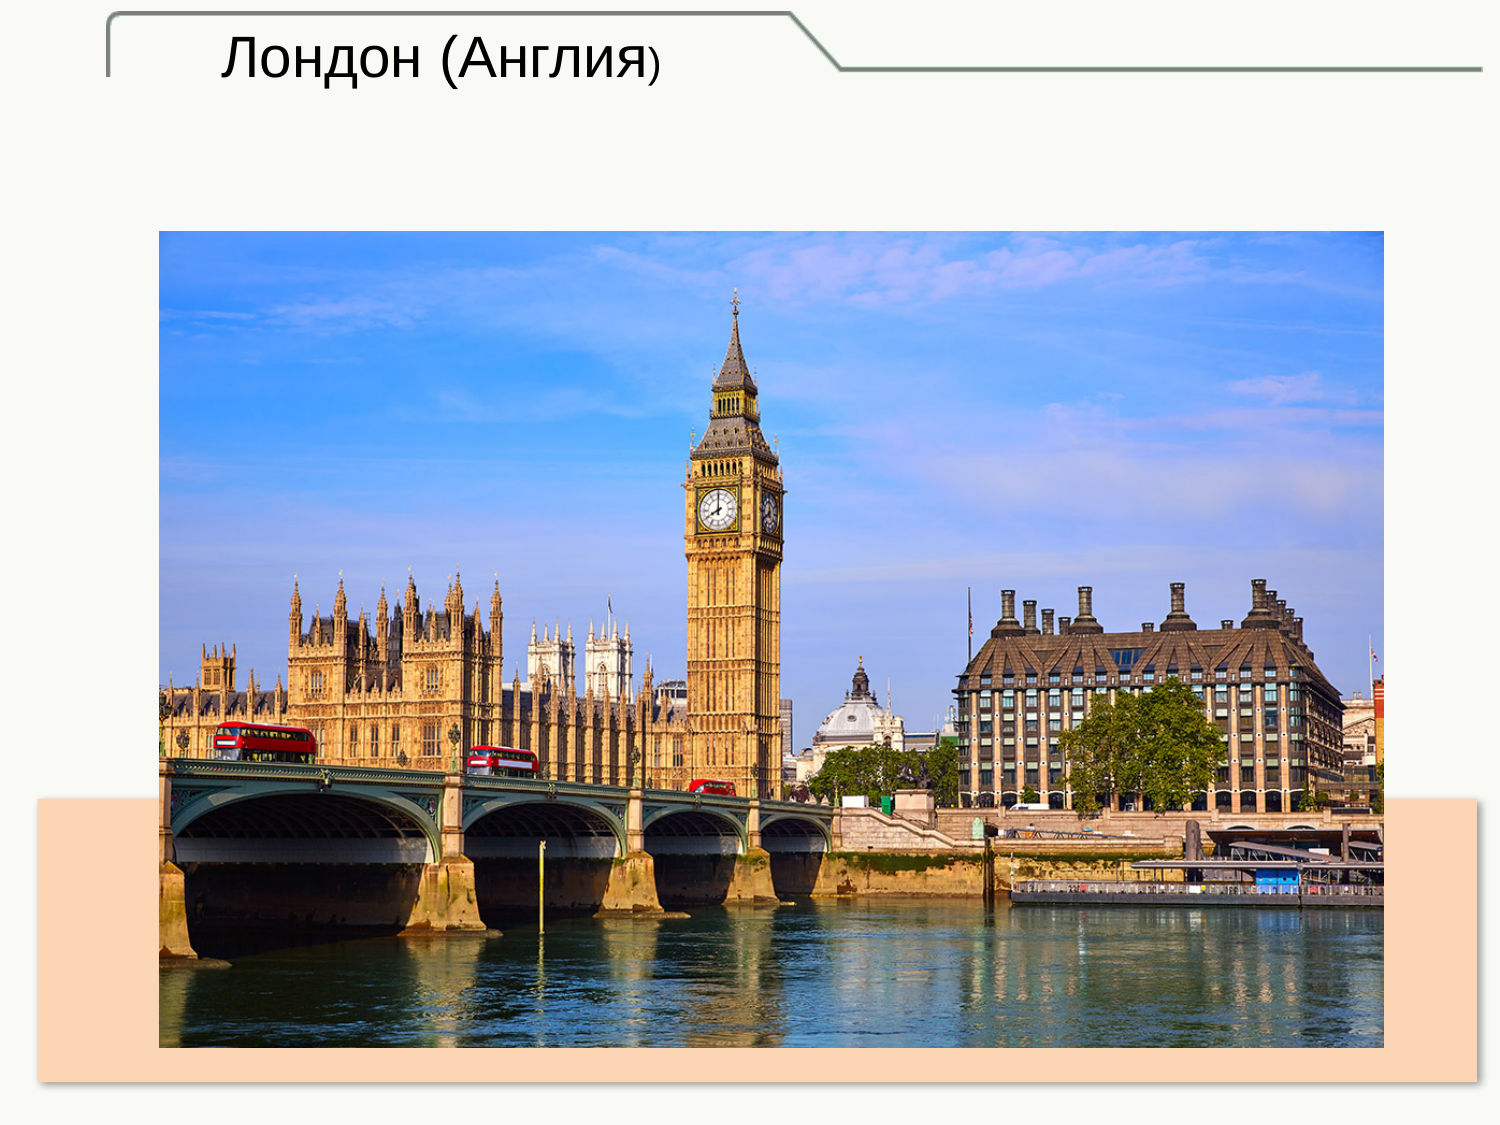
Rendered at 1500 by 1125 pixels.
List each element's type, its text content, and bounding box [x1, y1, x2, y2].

picture [159, 231, 1384, 1048]
text_box Лондон (Англия) [206, 85, 840, 97]
picture [105, 11, 1483, 77]
text_box [36, 797, 1479, 1084]
